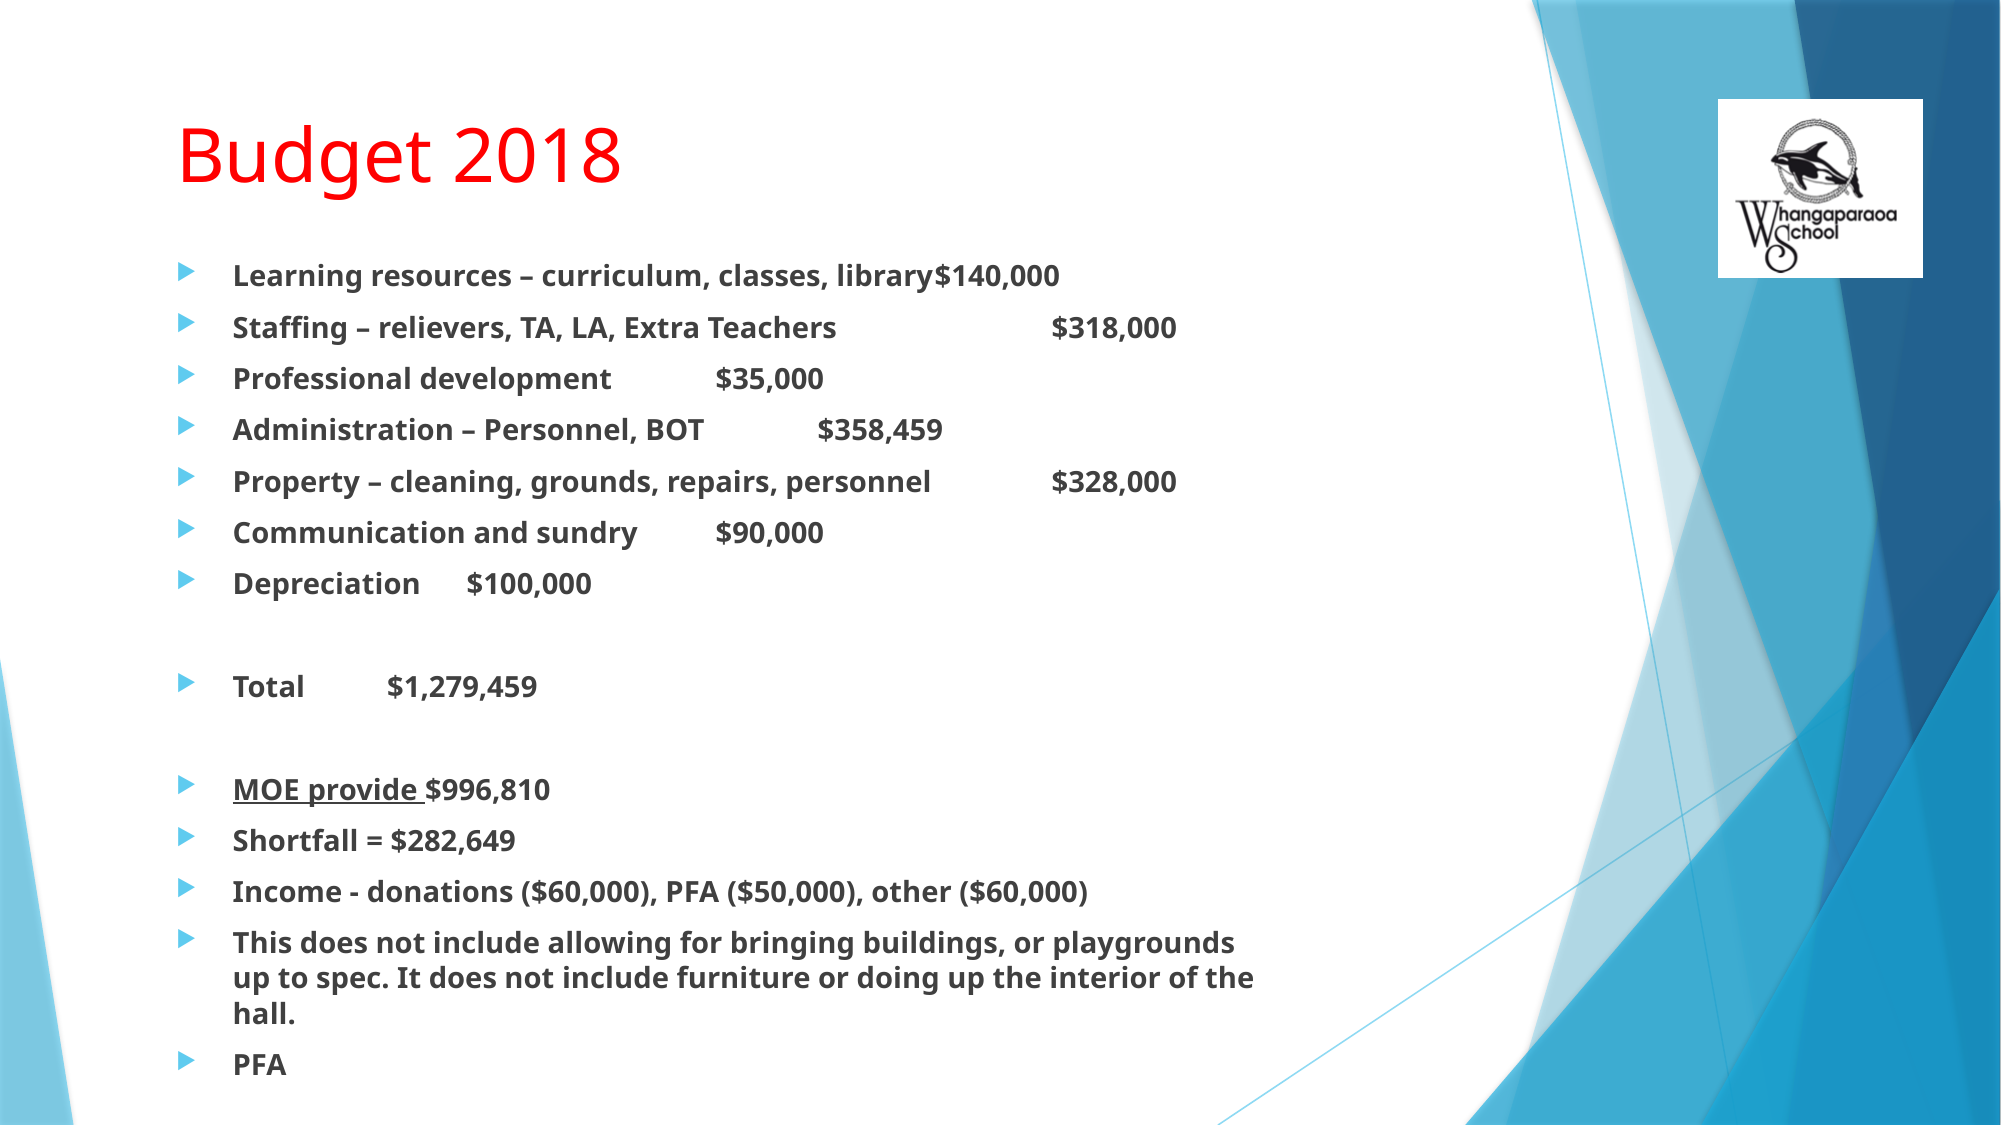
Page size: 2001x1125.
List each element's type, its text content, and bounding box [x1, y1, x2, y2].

list Learning resources – curriculum, classes, library $140,000 Staffing – relievers, TA, LA, Extra Teachers $318,000 Professional development $35,000 Administration – Personnel, BOT $358,459 Property – cleaning, grounds, repairs, personnel $328,000 Communication and sundry $90,000 Depreciation $100,000 Total $1,279,459 MOE provide $996,810 Shortfall = $282,649 Income - donations ($60,000), PFA ($50,000), other ($60,000) This does not include allowing for bringing buildings, or playgrounds up to spec. It does not include furniture or doing up the interior of the hall. PFA [161, 250, 1293, 1093]
picture [1718, 99, 1923, 278]
title Budget 2018 [161, 99, 1203, 250]
